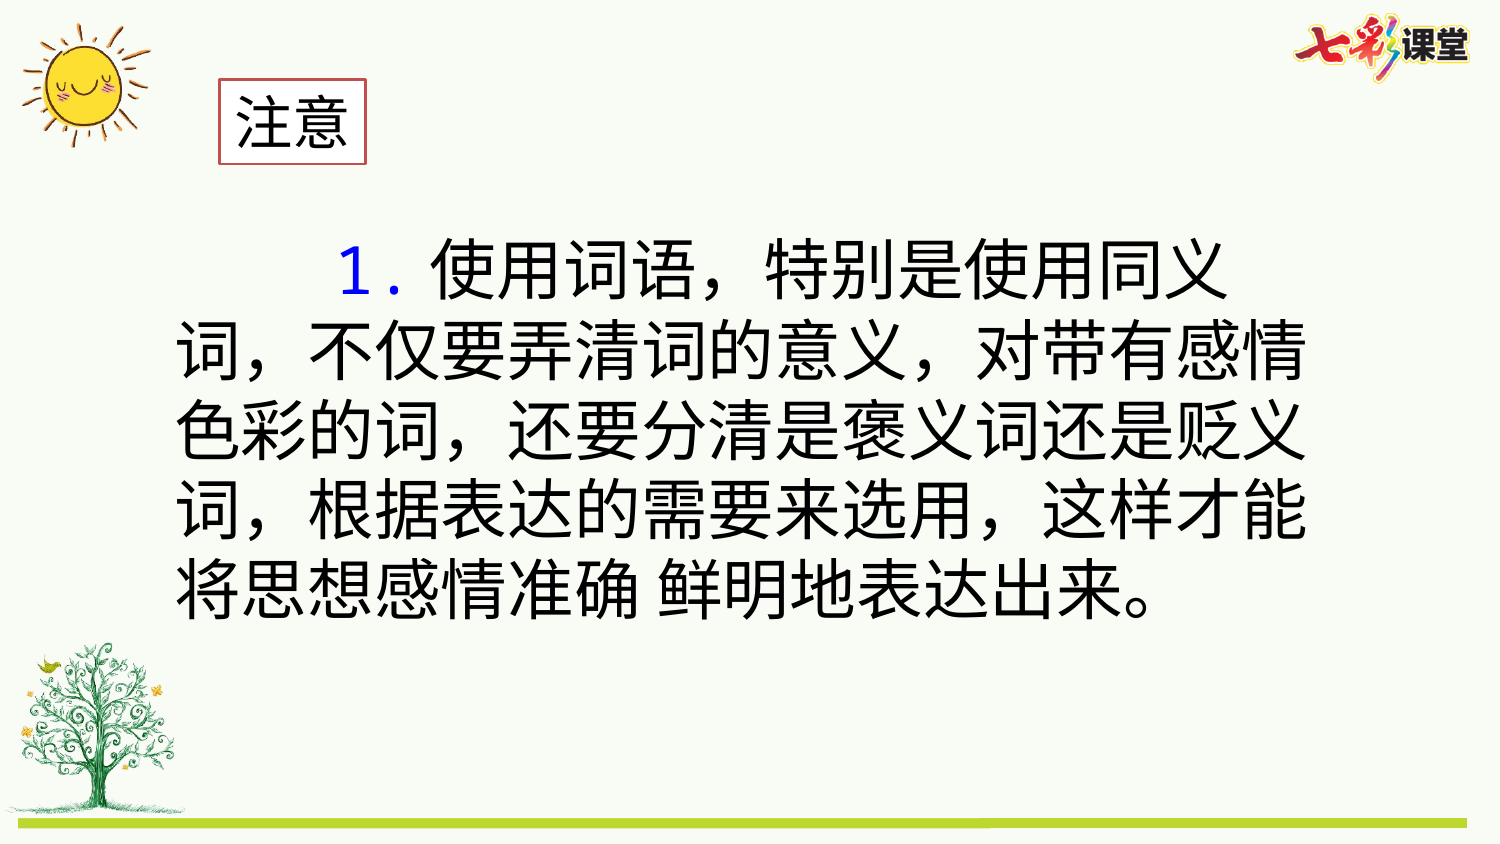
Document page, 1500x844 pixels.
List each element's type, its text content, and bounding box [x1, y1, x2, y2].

picture [1291, 9, 1472, 87]
picture [0, 608, 1467, 844]
text_box 注意 [218, 78, 367, 165]
picture [0, 0, 173, 172]
text_box 1.使用词语，特别是使用同义词，不仅要弄清词的意义，对带有感情色彩的词，还要分清是褒义词还是贬义词，根据表达的需要来选用，这样才能将思想感情准确 鲜明地表达出来。 [159, 220, 1367, 636]
